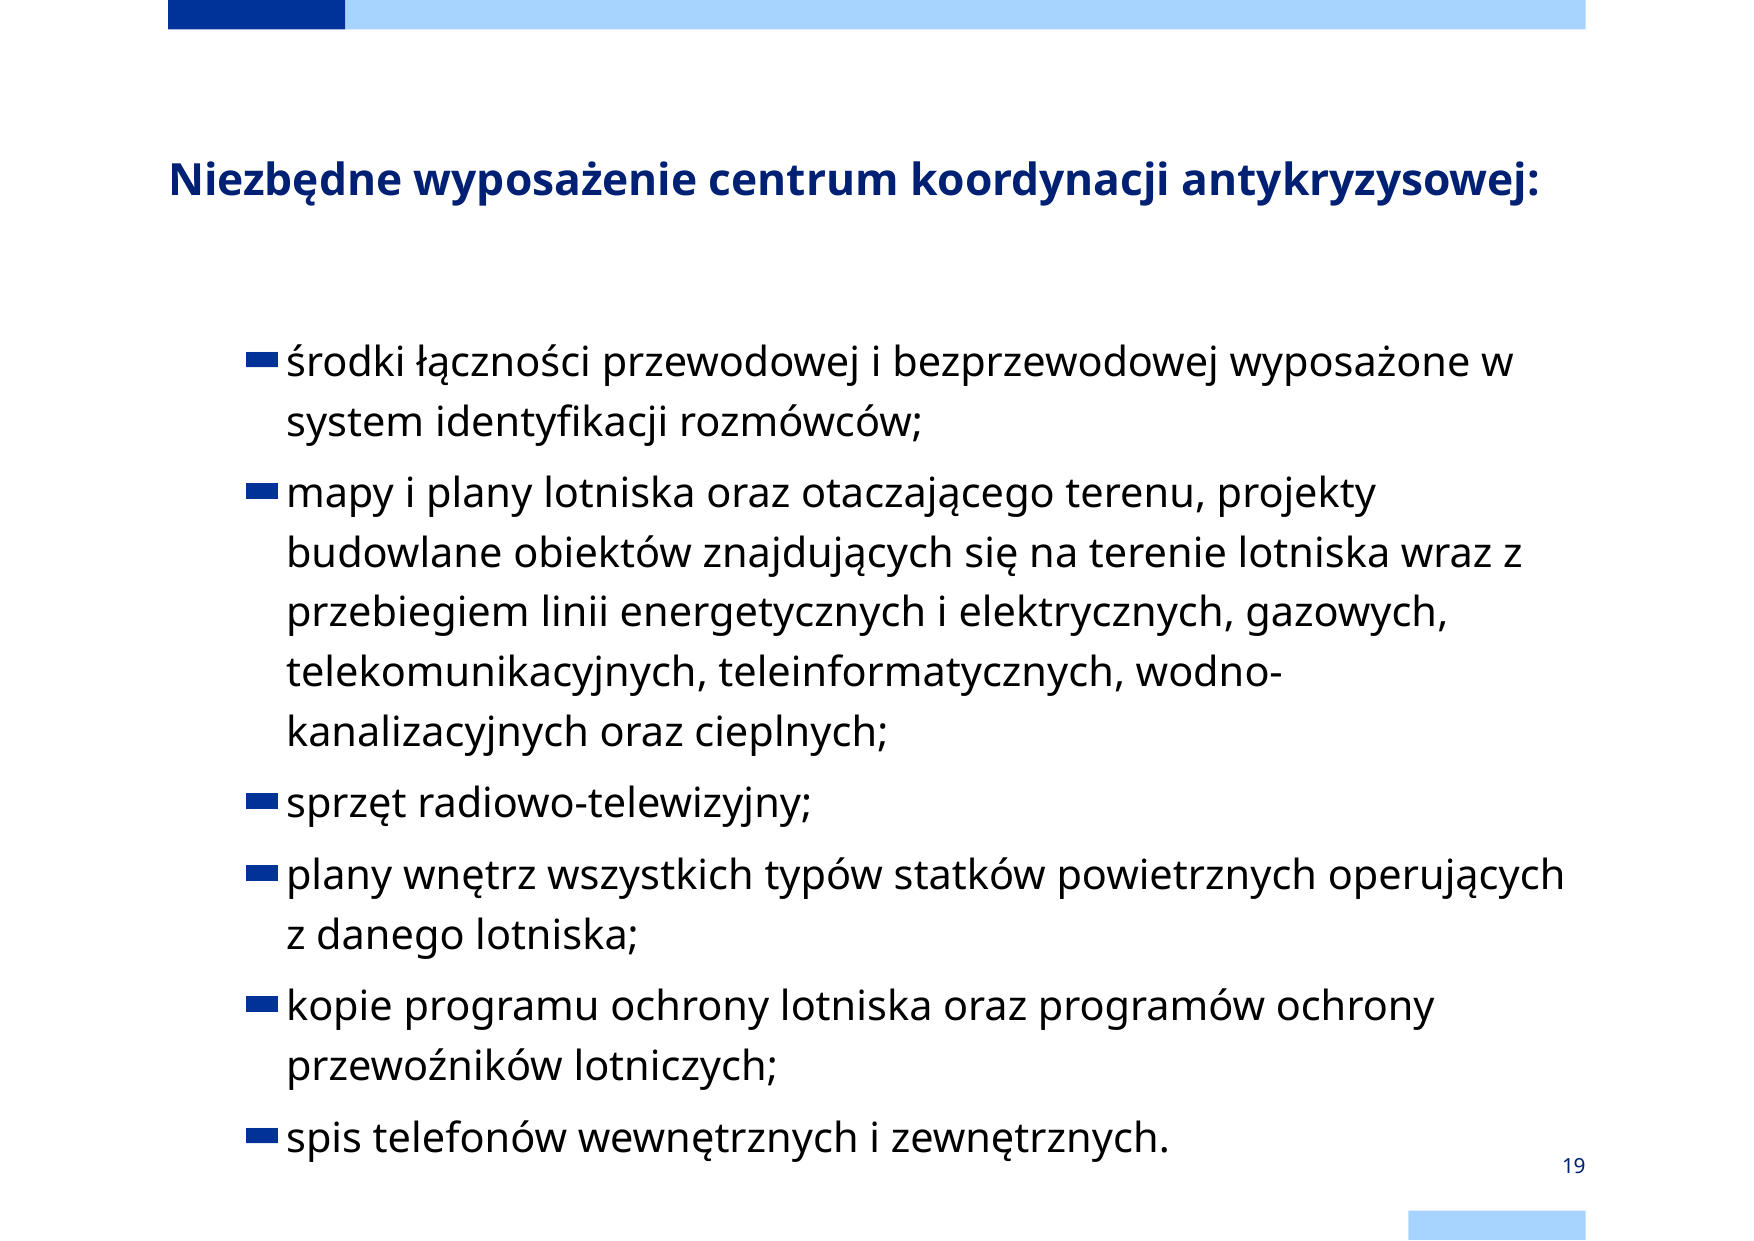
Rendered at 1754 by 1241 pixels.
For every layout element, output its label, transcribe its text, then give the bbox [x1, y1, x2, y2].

title Niezbędne wyposażenie centrum koordynacji antykryzysowej: [168, 147, 1586, 324]
picture [246, 857, 278, 889]
slide_number 19 [1408, 1151, 1586, 1182]
list środki łączności przewodowej i bezprzewodowej wyposażone w system identyfikacji rozmówców; mapy i plany lotniska oraz otaczającego terenu, projekty budowlane obiektów znajdujących się na terenie lotniska wraz z przebiegiem linii energetycznych i elektrycznych, gazowych, telekomunikacyjnych, teleinformatycznych, wodno-kanalizacyjnych oraz cieplnych; sprzęt radiowo-telewizyjny; plany wnętrz wszystkich typów statków powietrznych operujących z danego lotniska; kopie programu ochrony lotniska oraz programów ochrony przewoźników lotniczych; spis telefonów wewnętrznych i zewnętrznych. [168, 324, 1586, 1164]
picture [246, 785, 278, 817]
picture [246, 475, 278, 507]
picture [246, 988, 278, 1020]
picture [246, 344, 278, 375]
picture [246, 1120, 278, 1151]
